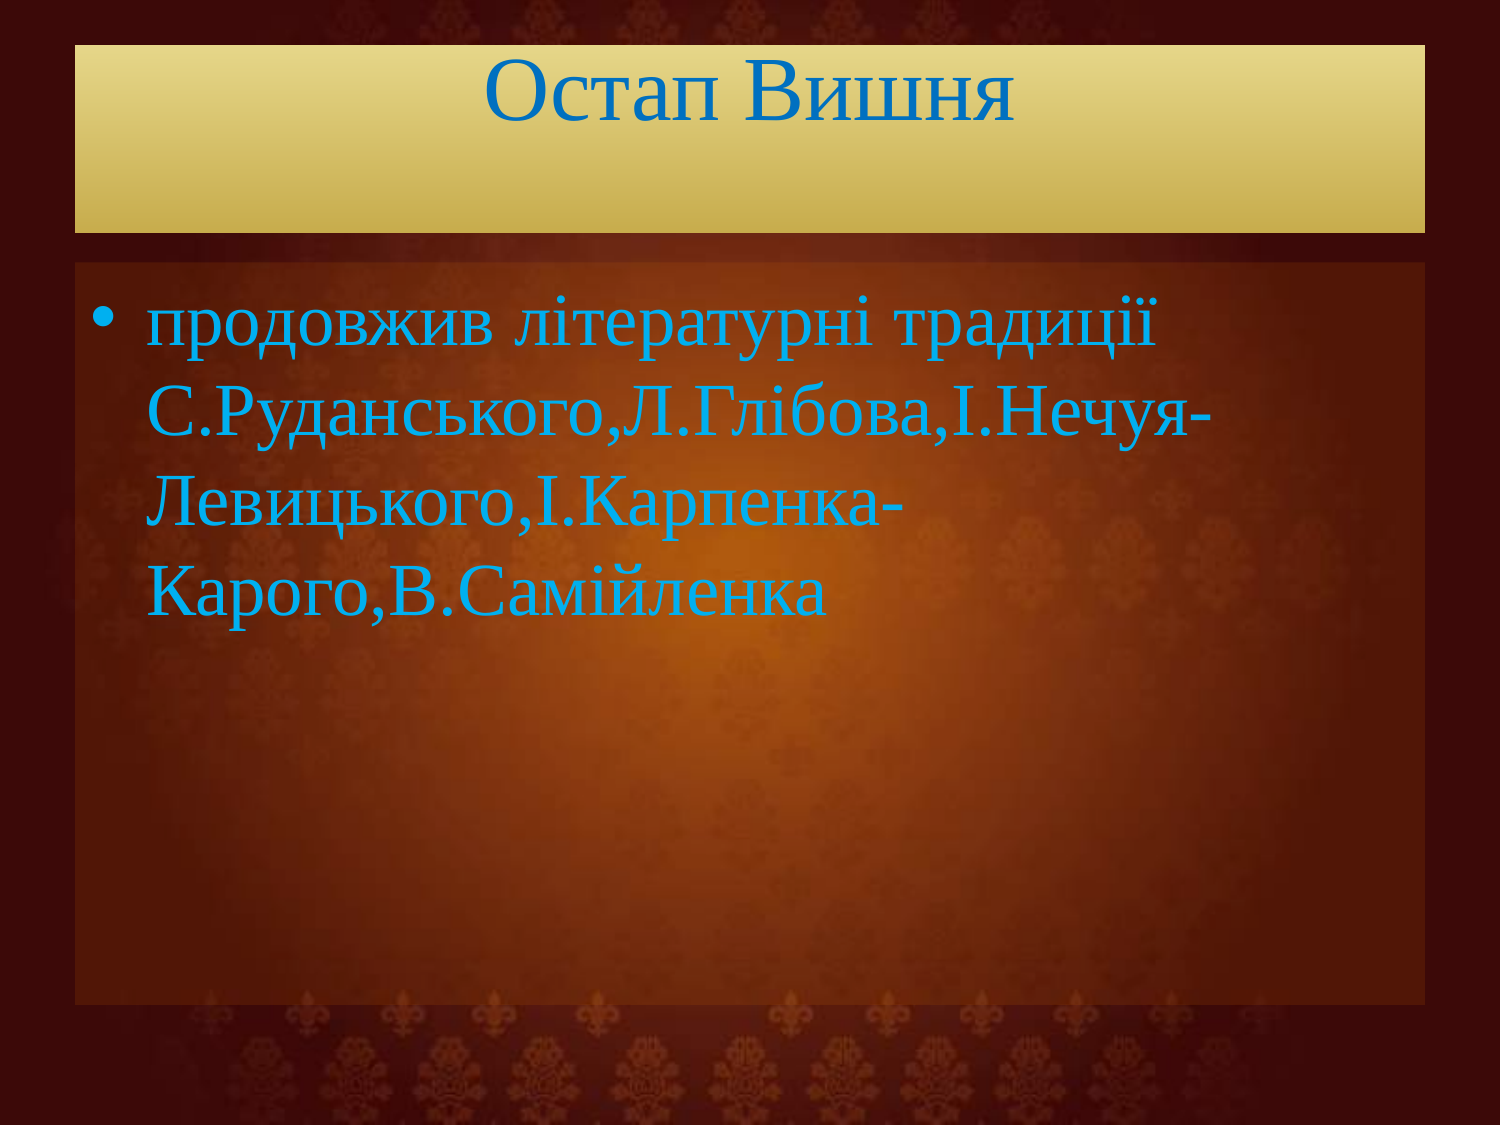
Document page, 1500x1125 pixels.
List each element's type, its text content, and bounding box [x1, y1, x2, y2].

title Остап Вишня [74, 44, 1426, 233]
picture [0, 0, 1500, 1125]
list продовжив літературні традиції С.Руданського,Л.Глібова,І.Нечуя-Левицького,І.Карпенка-Карого,В.Самійленка [74, 262, 1426, 1006]
